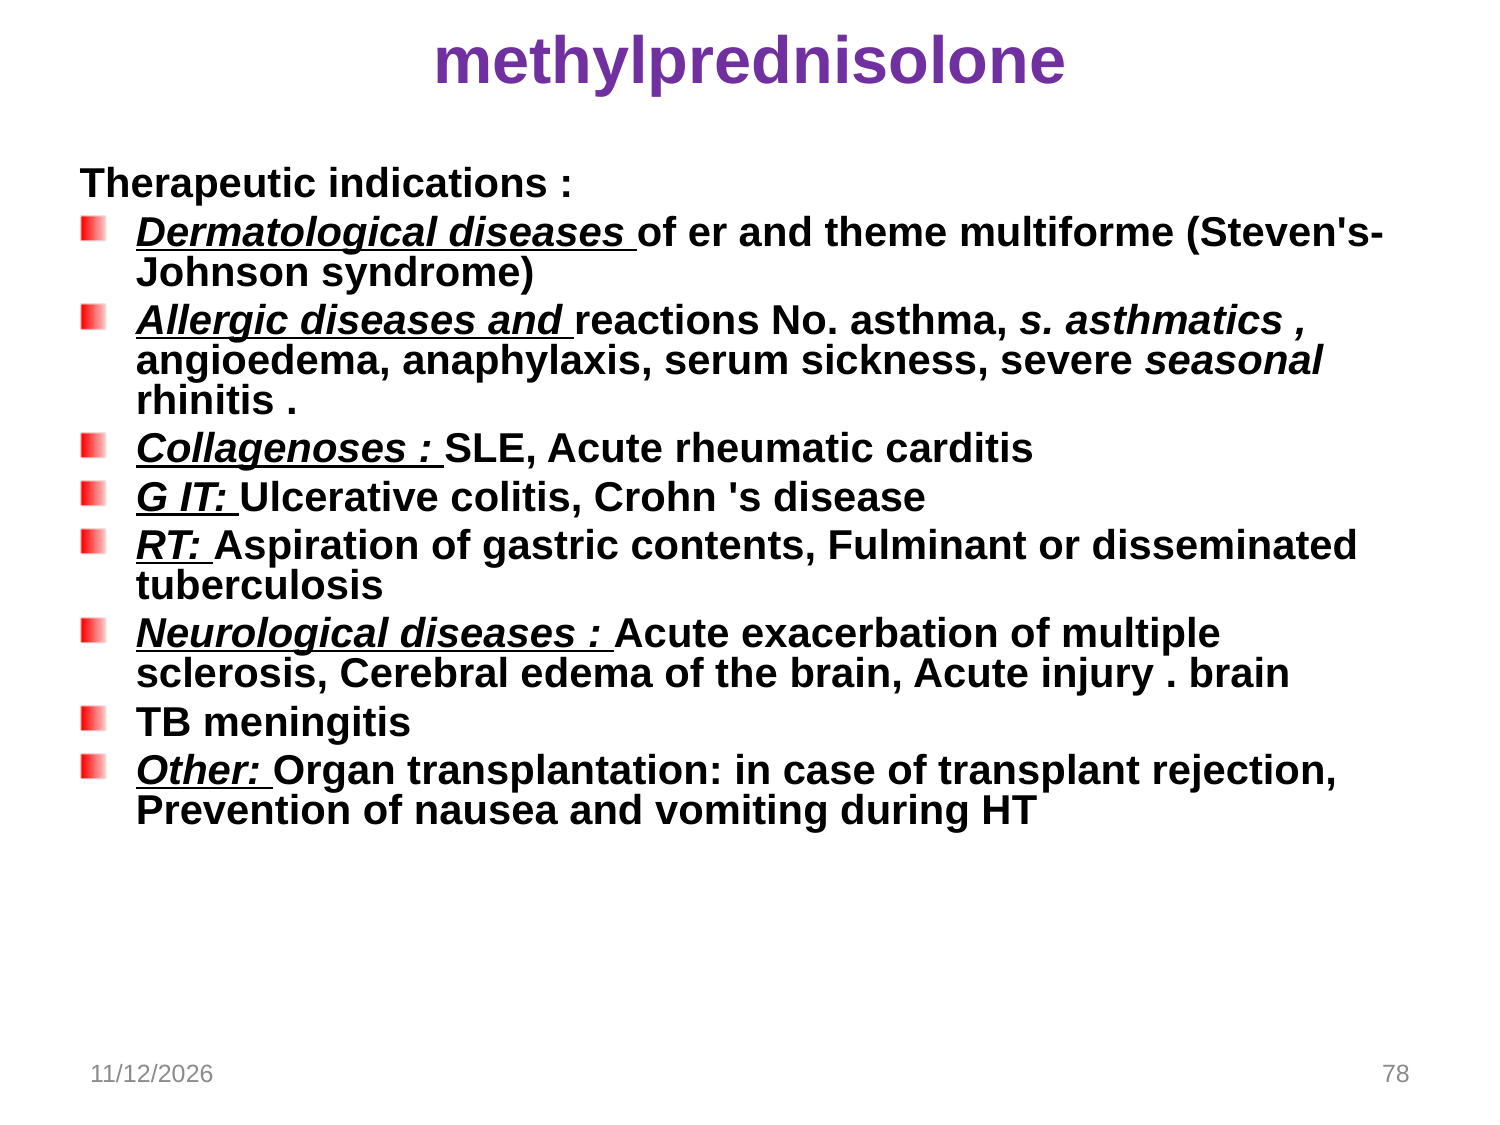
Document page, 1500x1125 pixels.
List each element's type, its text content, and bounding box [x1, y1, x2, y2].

picture [79, 479, 109, 509]
picture [79, 302, 109, 333]
picture [79, 704, 109, 734]
picture [79, 752, 109, 782]
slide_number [75, 1042, 425, 1103]
list Therapeutic indications : Dermatological diseases of er and theme multiforme (Steven's-Johnson syndrome) Allergic diseases and reactions No. asthma, s. asthmatics , angioedema, anaphylaxis, serum sickness, severe seasonal rhinitis . Collagenoses : SLE, Acute rheumatic carditis G IT: Ulcerative colitis, Crohn 's disease RT: Aspiration of gastric contents, Fulminant or disseminated tuberculosis Neurological diseases : Acute exacerbation of multiple sclerosis, Cerebral edema of the brain, Acute injury . brain TB meningitis Other: Organ transplantation: in case of transplant rejection, Prevention of nausea and vomiting during HT [64, 129, 1413, 1006]
picture [79, 527, 109, 557]
slide_number 78 [1074, 1042, 1425, 1103]
picture [79, 214, 109, 244]
picture [79, 616, 109, 646]
title methylprednisolone [0, 26, 1500, 177]
picture [79, 431, 109, 461]
